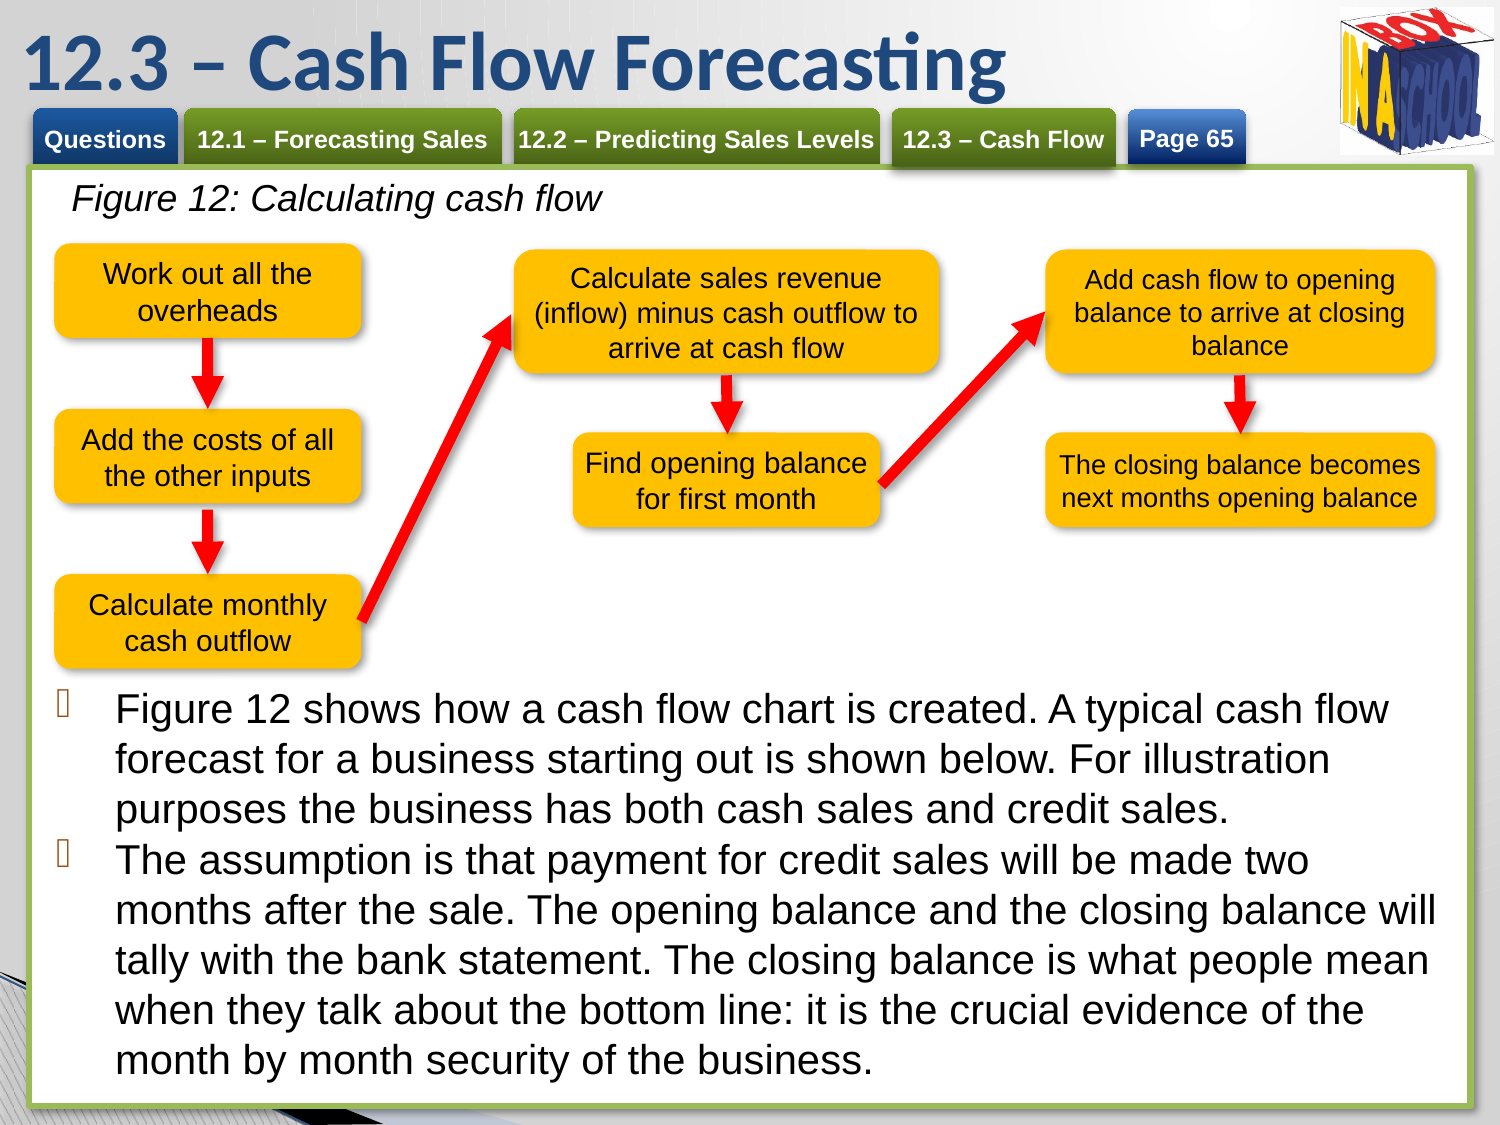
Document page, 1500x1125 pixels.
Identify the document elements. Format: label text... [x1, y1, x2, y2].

text_box Calculate sales revenue (inflow) minus cash outflow to arrive at cash flow [509, 244, 944, 378]
text_box Add the costs of all the other inputs [49, 404, 355, 508]
picture [281, 1114, 303, 1125]
text_box Page 65 [1127, 109, 1247, 165]
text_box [880, 311, 1046, 486]
title 12.3 – Cash Flow Forecasting [5, 11, 1270, 102]
text_box Find opening balance for first month [568, 427, 885, 532]
picture [1340, 7, 1495, 155]
text_box Figure 12 shows how a cash flow chart is created. A typical cash flow forecast for a business starting out is shown below. For illustration purposes the business has both cash sales and credit sales. The assumption is that payment for credit sales will be made two months after the sale. The opening balance and the closing balance will tally with the bank statement. The closing balance is what people mean when they talk about the bottom line: it is the crucial evidence of the month by month security of the business. [41, 674, 1459, 1090]
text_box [361, 314, 512, 622]
text_box Calculate monthly cash outflow [49, 569, 366, 674]
text_box Figure 12: Calculating cash flow [56, 193, 617, 227]
text_box Add cash flow to opening balance to arrive at closing balance [1040, 244, 1440, 378]
text_box Work out all the overheads [49, 238, 366, 343]
text_box The closing balance becomes next months opening balance [1040, 427, 1440, 532]
